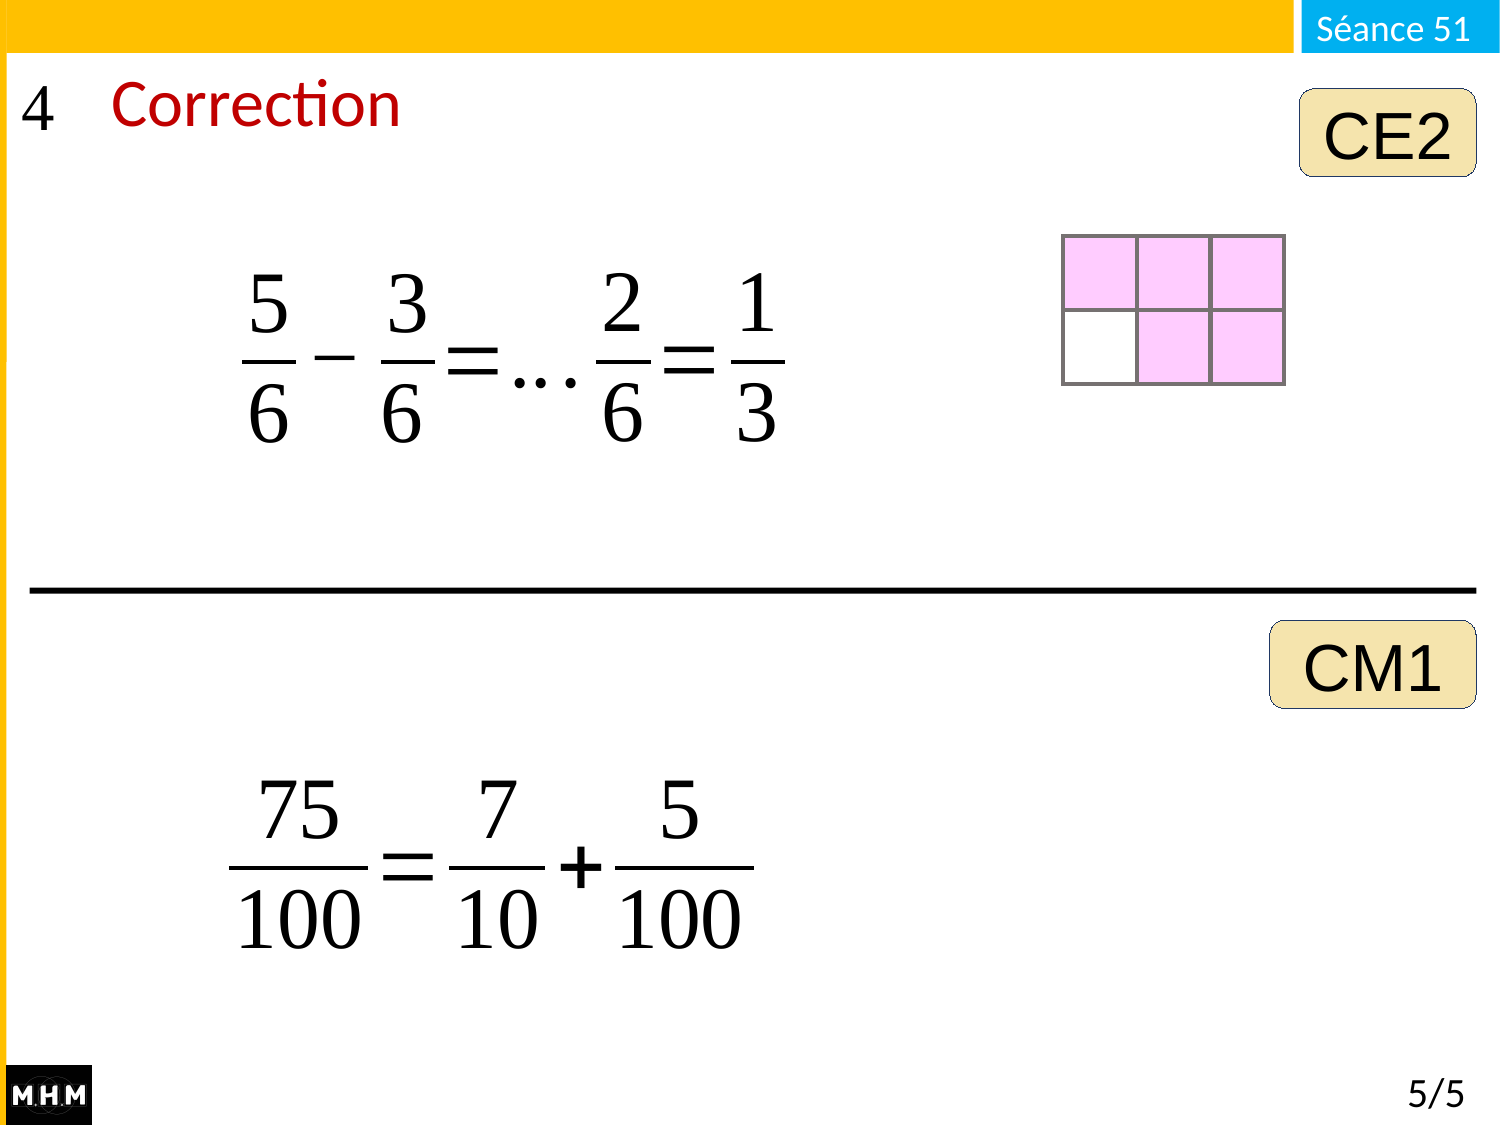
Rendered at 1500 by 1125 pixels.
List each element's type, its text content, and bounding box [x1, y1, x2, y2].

text_box CE2 [1299, 88, 1477, 177]
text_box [1062, 235, 1285, 385]
list 5/5 [1373, 1064, 1500, 1125]
title Correction [96, 60, 1390, 149]
picture [6, 1065, 92, 1125]
text_box CM1 [1269, 620, 1477, 709]
